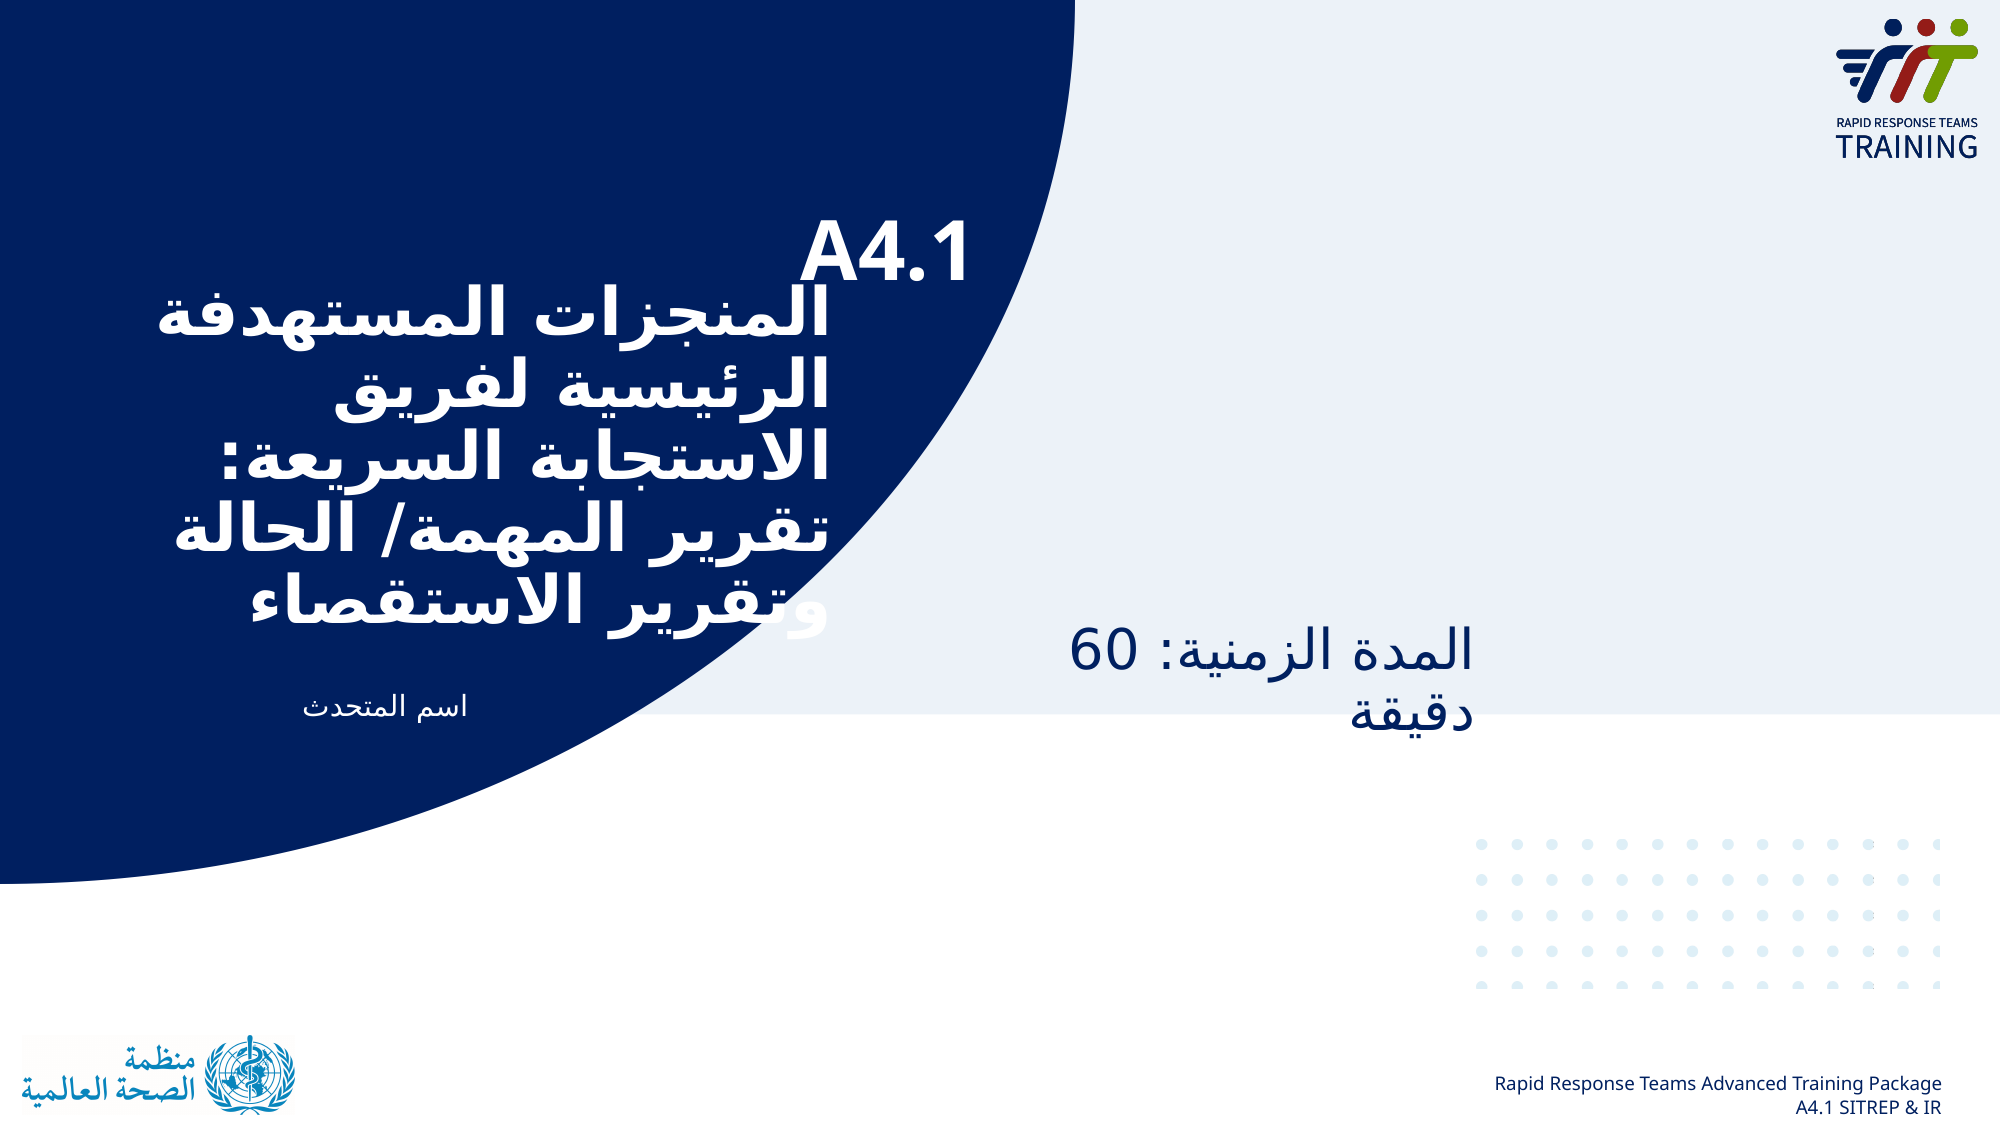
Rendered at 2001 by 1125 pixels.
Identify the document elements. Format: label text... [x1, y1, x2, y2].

title المنجزات المستهدفة الرئيسية لفريق الاستجابة السريعة: تقرير المهمة/ الحالة وتقرير الاستقصاء [84, 306, 841, 657]
slide_number 1 [1882, 1037, 1916, 1092]
picture [22, 1035, 295, 1115]
list المدة الزمنية: 60 دقيقة [940, 613, 1484, 698]
picture [0, 0, 1075, 884]
text_box A4.1 [19, 190, 1014, 306]
picture [252, 1050, 258, 1059]
text_box اسم المتحدث [93, 680, 476, 730]
picture [1835, 19, 1978, 167]
picture [1476, 839, 1940, 989]
